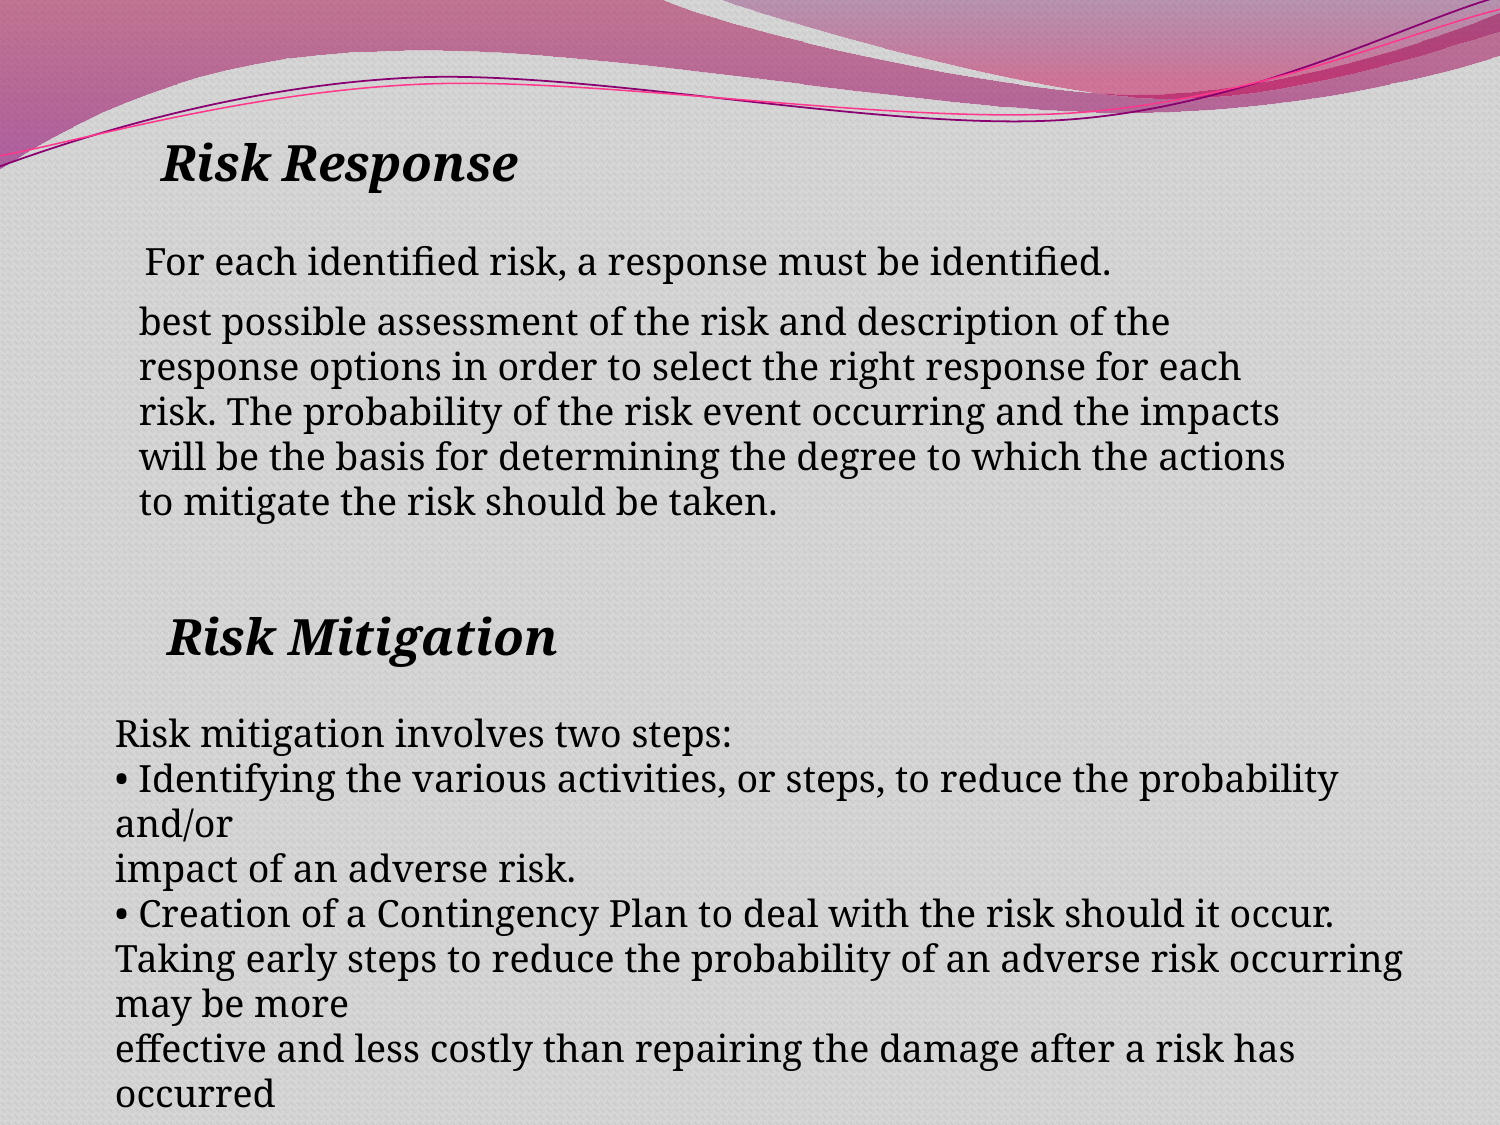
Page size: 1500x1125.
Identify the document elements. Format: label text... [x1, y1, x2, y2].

text_box For each identified risk, a response must be identified. [129, 230, 1282, 290]
text_box Risk Mitigation Risk mitigation involves two steps: • Identifying the various activities, or steps, to reduce the probability and/or impact of an adverse risk. • Creation of a Contingency Plan to deal with the risk should it occur. Taking early steps to reduce the probability of an adverse risk occurring may be more effective and less costly than repairing the damage after a risk has occurred [100, 597, 1430, 1123]
text_box Risk Response [146, 123, 534, 199]
text_box best possible assessment of the risk and description of the response options in order to select the right response for each risk. The probability of the risk event occurring and the impacts will be the basis for determining the degree to which the actions to mitigate the risk should be taken. [123, 290, 1341, 531]
